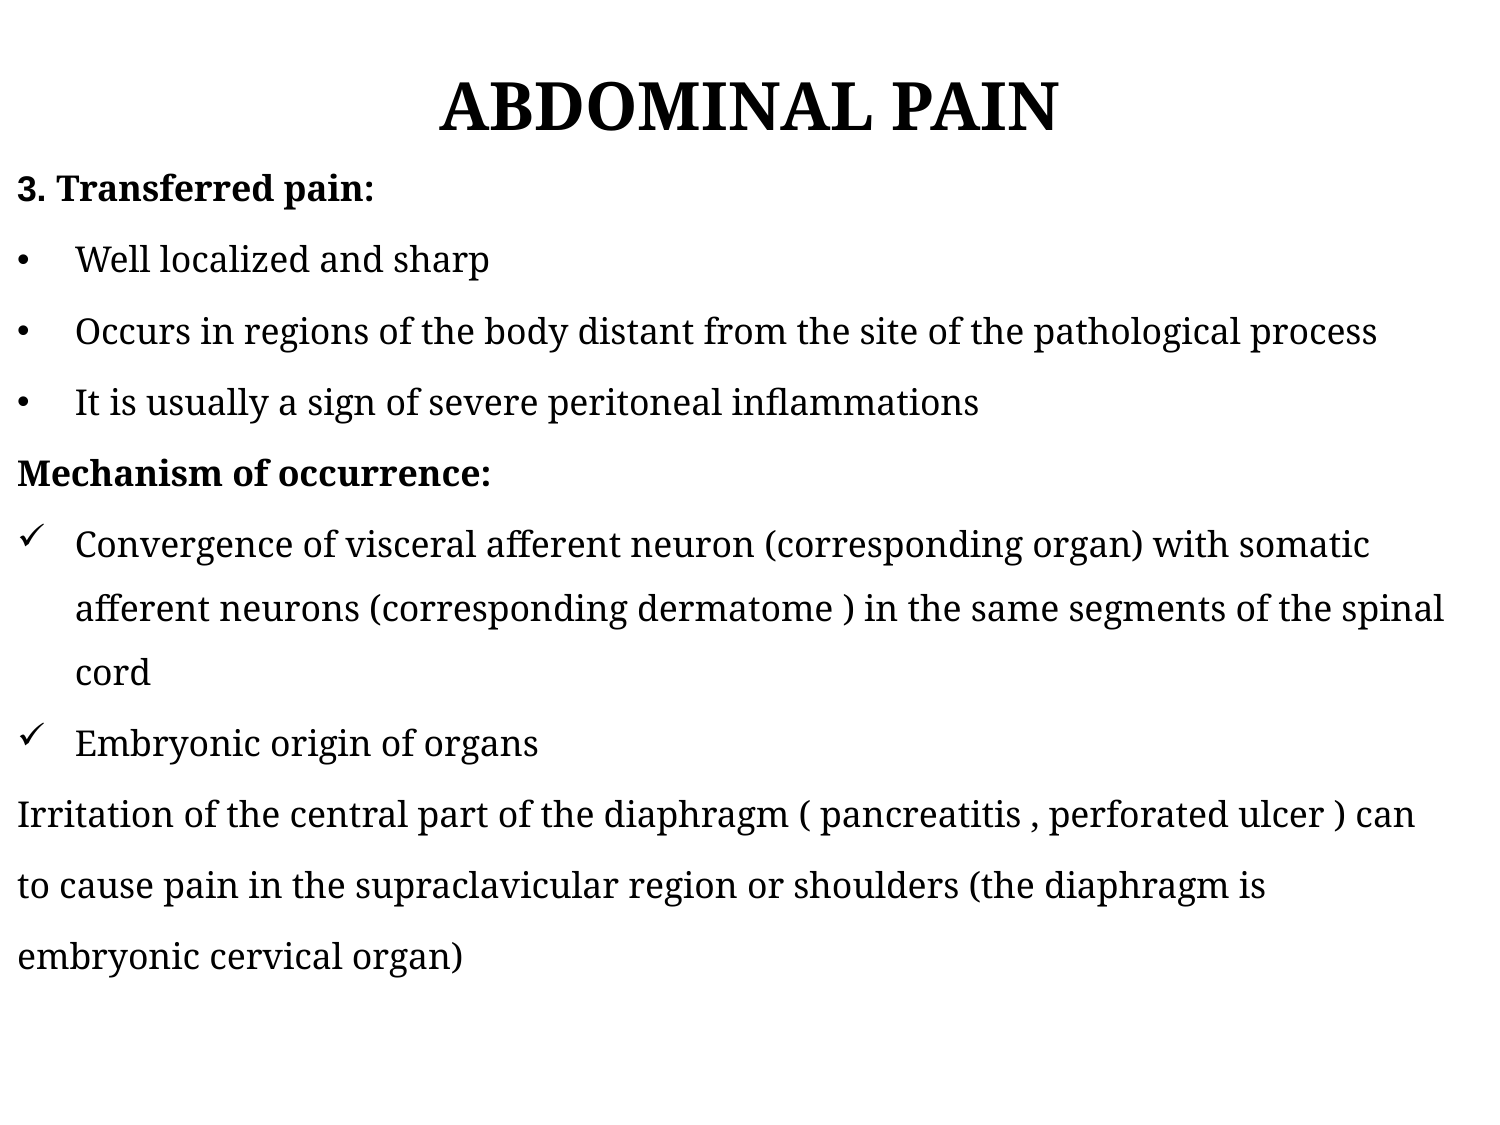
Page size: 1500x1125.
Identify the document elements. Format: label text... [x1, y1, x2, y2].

title ABDOMINAL PAIN [75, 45, 1425, 137]
list 3. Transferred pain: Well localized and sharp Occurs in regions of the body distant from the site of the pathological process It is usually a sign of severe peritoneal inflammations Mechanism of occurrence: Convergence of visceral afferent neuron (corresponding organ) with somatic afferent neurons (corresponding dermatome ) in the same segments of the spinal cord Embryonic origin of organs Irritation of the central part of the diaphragm ( pancreatitis , perforated ulcer ) can to cause pain in the supraclavicular region or shoulders (the diaphragm is embryonic cervical organ) [2, 137, 1500, 988]
